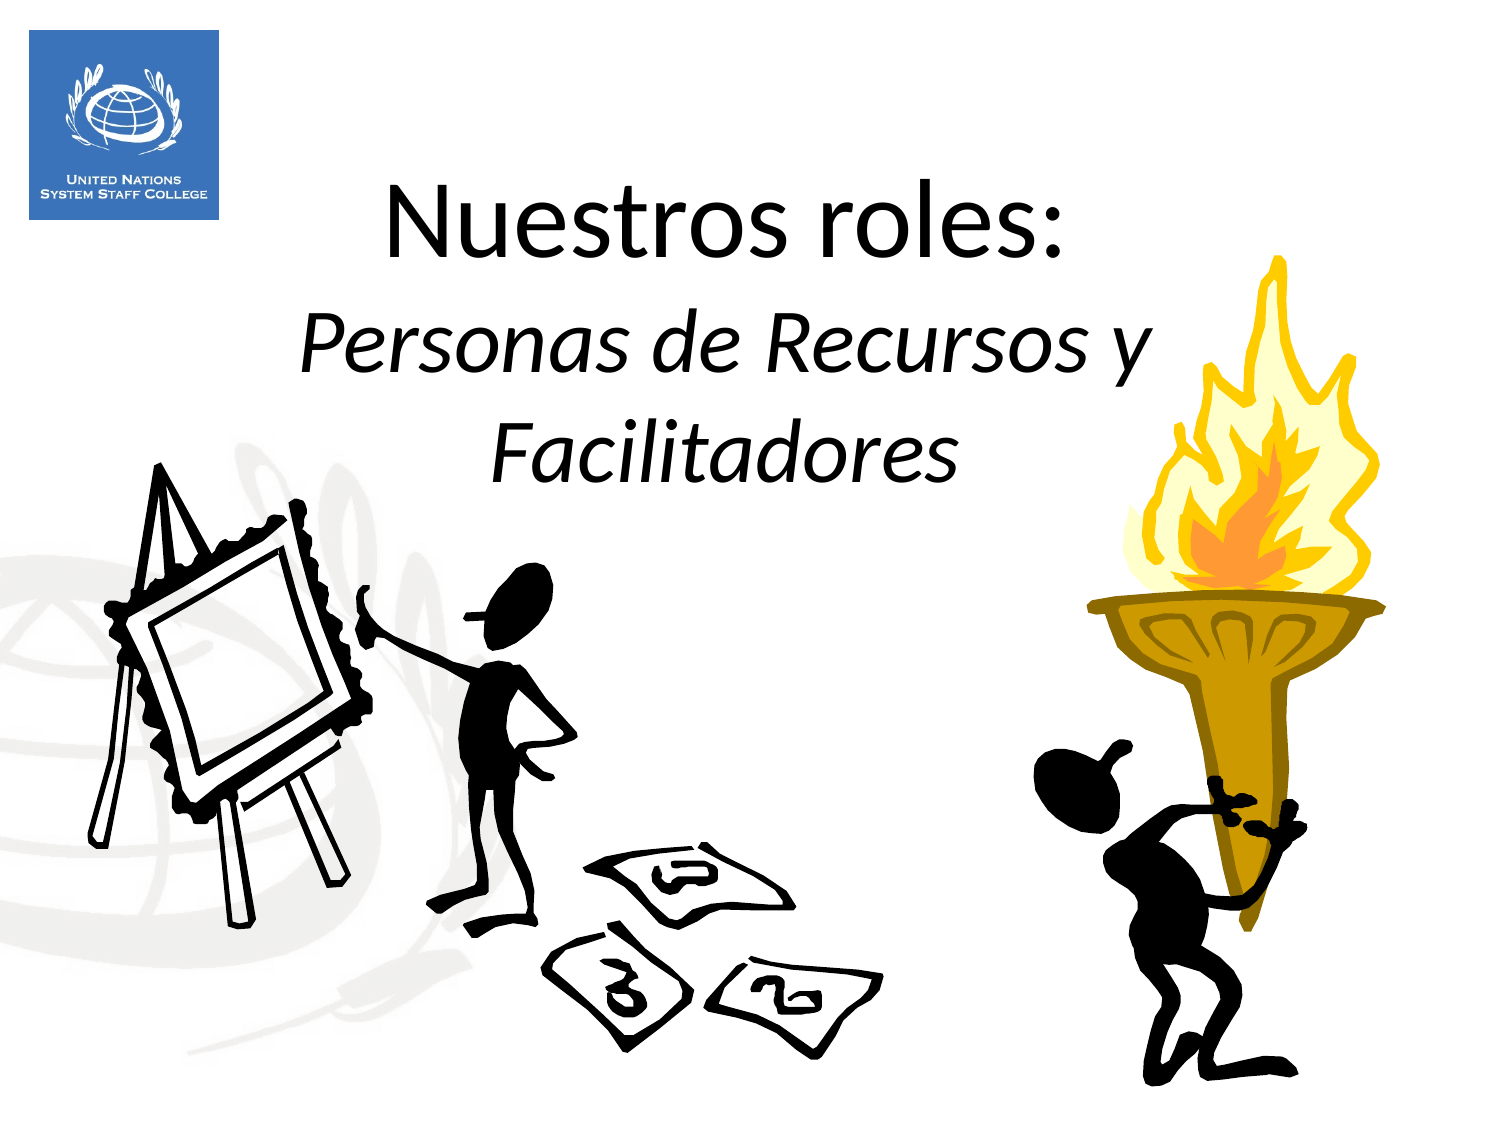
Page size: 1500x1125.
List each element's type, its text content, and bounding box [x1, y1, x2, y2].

picture [29, 30, 219, 220]
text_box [1033, 255, 1387, 1088]
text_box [87, 462, 885, 1061]
text_box Nuestros roles: Personas de Recursos y Facilitadores [88, 3, 1364, 191]
